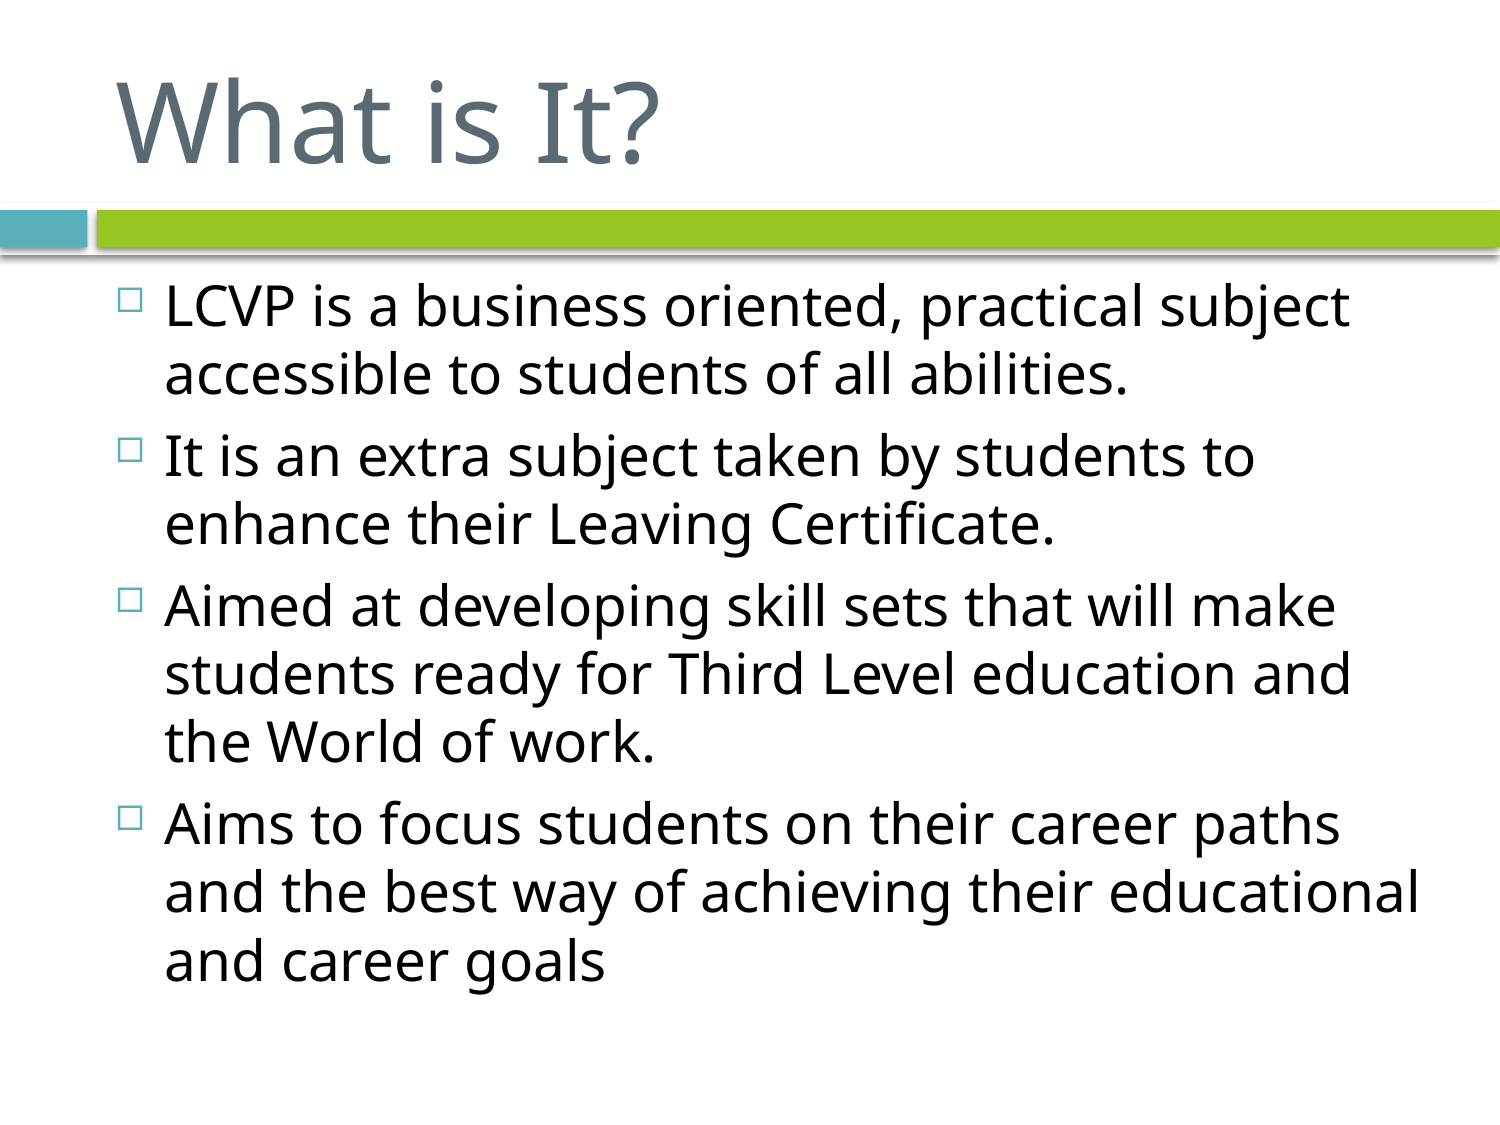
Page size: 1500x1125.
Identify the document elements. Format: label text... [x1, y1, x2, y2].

title What is It? [100, 37, 1438, 200]
list LCVP is a business oriented, practical subject accessible to students of all abilities. It is an extra subject taken by students to enhance their Leaving Certificate. Aimed at developing skill sets that will make students ready for Third Level education and the World of work. Aims to focus students on their career paths and the best way of achieving their educational and career goals [100, 262, 1438, 1000]
